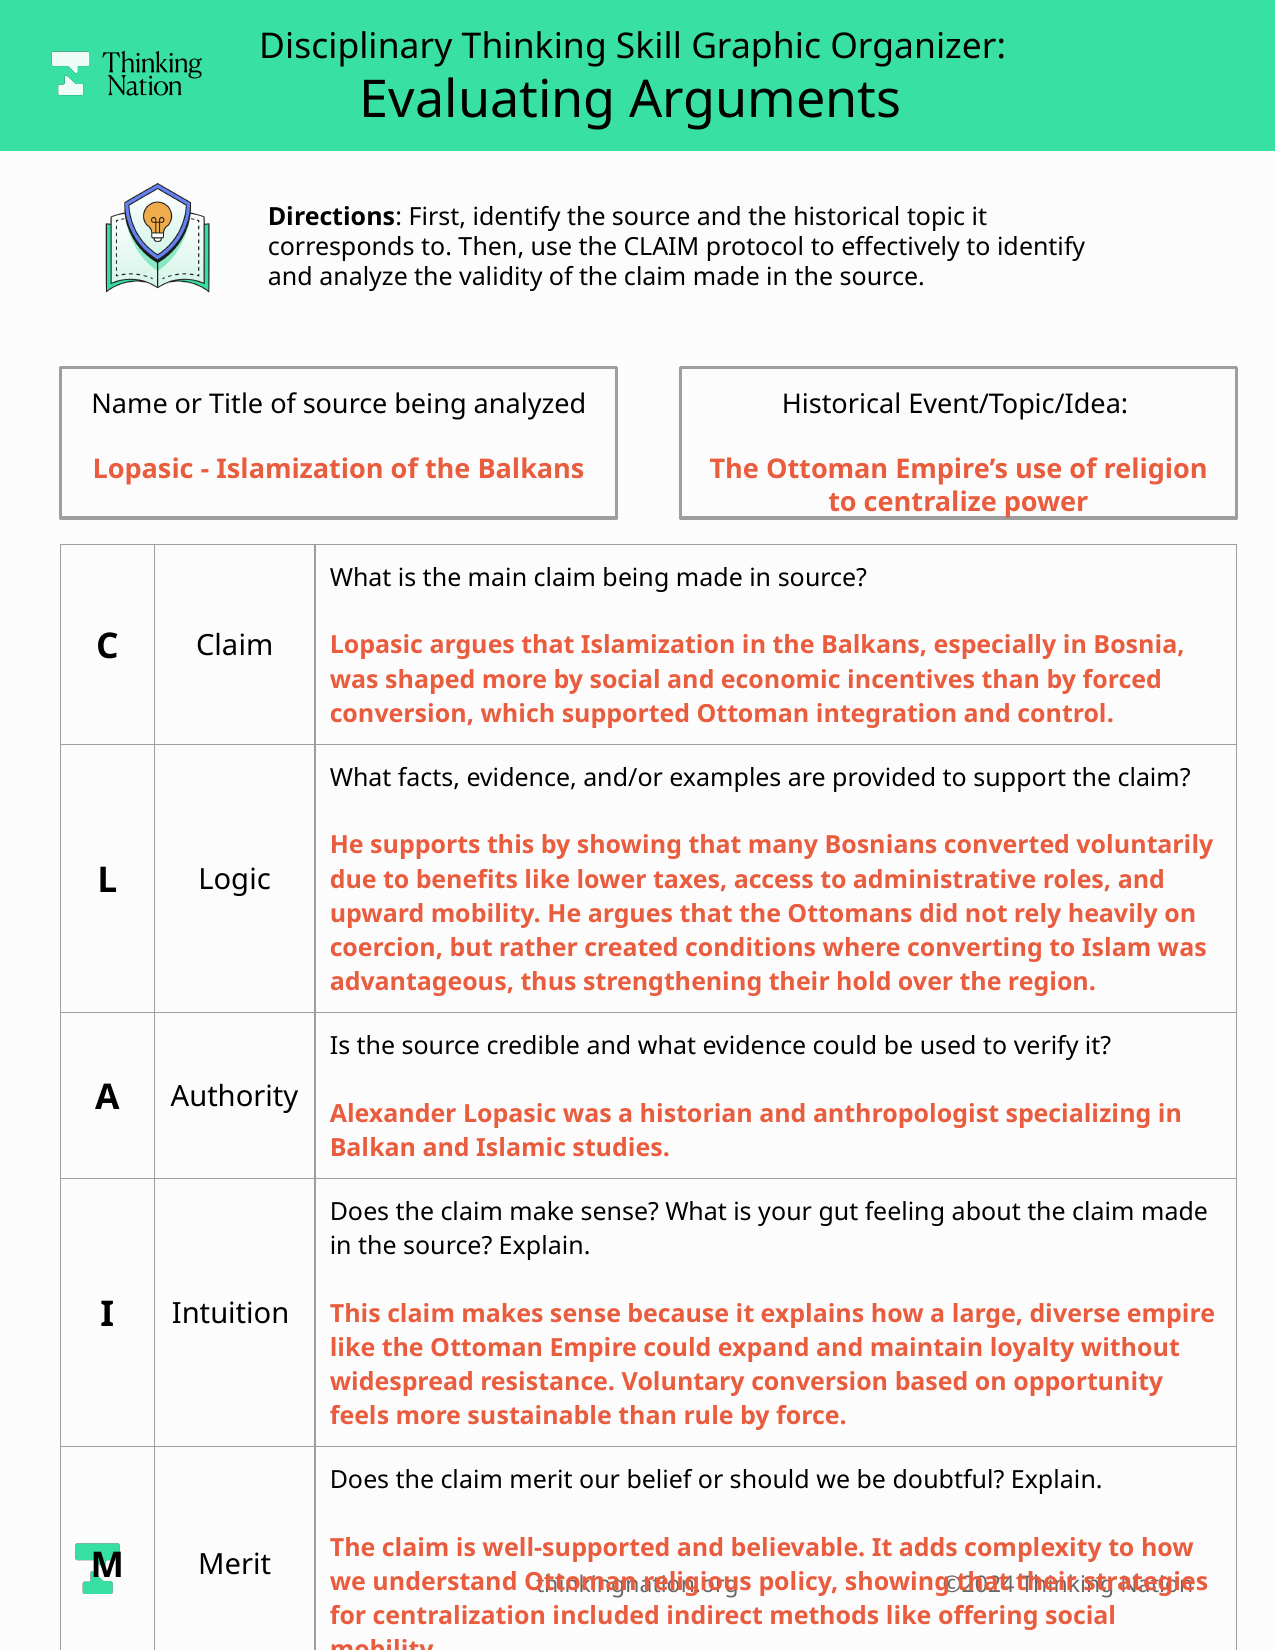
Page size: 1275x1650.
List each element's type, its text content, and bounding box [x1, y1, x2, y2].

table_cell Is the source credible and what evidence could be used to verify it? Alexander Lopasic was a historian and anthropologist specializing in Balkan and Islamic studies. [316, 1013, 1236, 1178]
text_box Directions: First, identify the source and the historical topic it corresponds to. Then, use the CLAIM protocol to effectively to identify and analyze the validity of the claim made in the source. [249, 189, 1129, 301]
table_cell M [61, 1447, 154, 1650]
table_cell Intuition [155, 1179, 314, 1446]
text_box Name or Title of source being analyzed Lopasic - Islamization of the Balkans [60, 367, 617, 519]
table_header C [61, 545, 154, 744]
picture [35, 37, 207, 109]
table_cell Does the claim make sense? What is your gut feeling about the claim made in the source? Explain. This claim makes sense because it explains how a large, diverse empire like the Ottoman Empire could expand and maintain loyalty without widespread resistance. Voluntary conversion based on opportunity feels more sustainable than rule by force. [316, 1179, 1236, 1446]
table_cell Merit [155, 1447, 314, 1650]
table_cell Authority [155, 1013, 314, 1178]
text_box Historical Event/Topic/Idea: The Ottoman Empire’s use of religion to centralize power [680, 367, 1237, 519]
table_cell A [61, 1013, 154, 1178]
table_cell What facts, evidence, and/or examples are provided to support the claim? He supports this by showing that many Bosnians converted voluntarily due to benefits like lower taxes, access to administrative roles, and upward mobility. He argues that the Ottomans did not rely heavily on coercion, but rather created conditions where converting to Islam was advantageous, thus strengthening their hold over the region. [316, 745, 1236, 1012]
picture [62, 1533, 133, 1604]
table_header What is the main claim being made in source? Lopasic argues that Islamization in the Balkans, especially in Bosnia, was shaped more by social and economic incentives than by forced conversion, which supported Ottoman integration and control. [316, 545, 1236, 744]
table_cell Logic [155, 745, 314, 1012]
table_cell Does the claim merit our belief or should we be doubtful? Explain. The claim is well-supported and believable. It adds complexity to how we understand Ottoman religious policy, showing that their strategies for centralization included indirect methods like offering social mobility. [316, 1447, 1236, 1650]
table_cell L [61, 745, 154, 1012]
picture [90, 170, 225, 306]
table_header Claim [155, 545, 314, 744]
text_box Disciplinary Thinking Skill Graphic Organizer: Evaluating Arguments [0, 0, 1275, 151]
table_cell I [61, 1179, 154, 1446]
